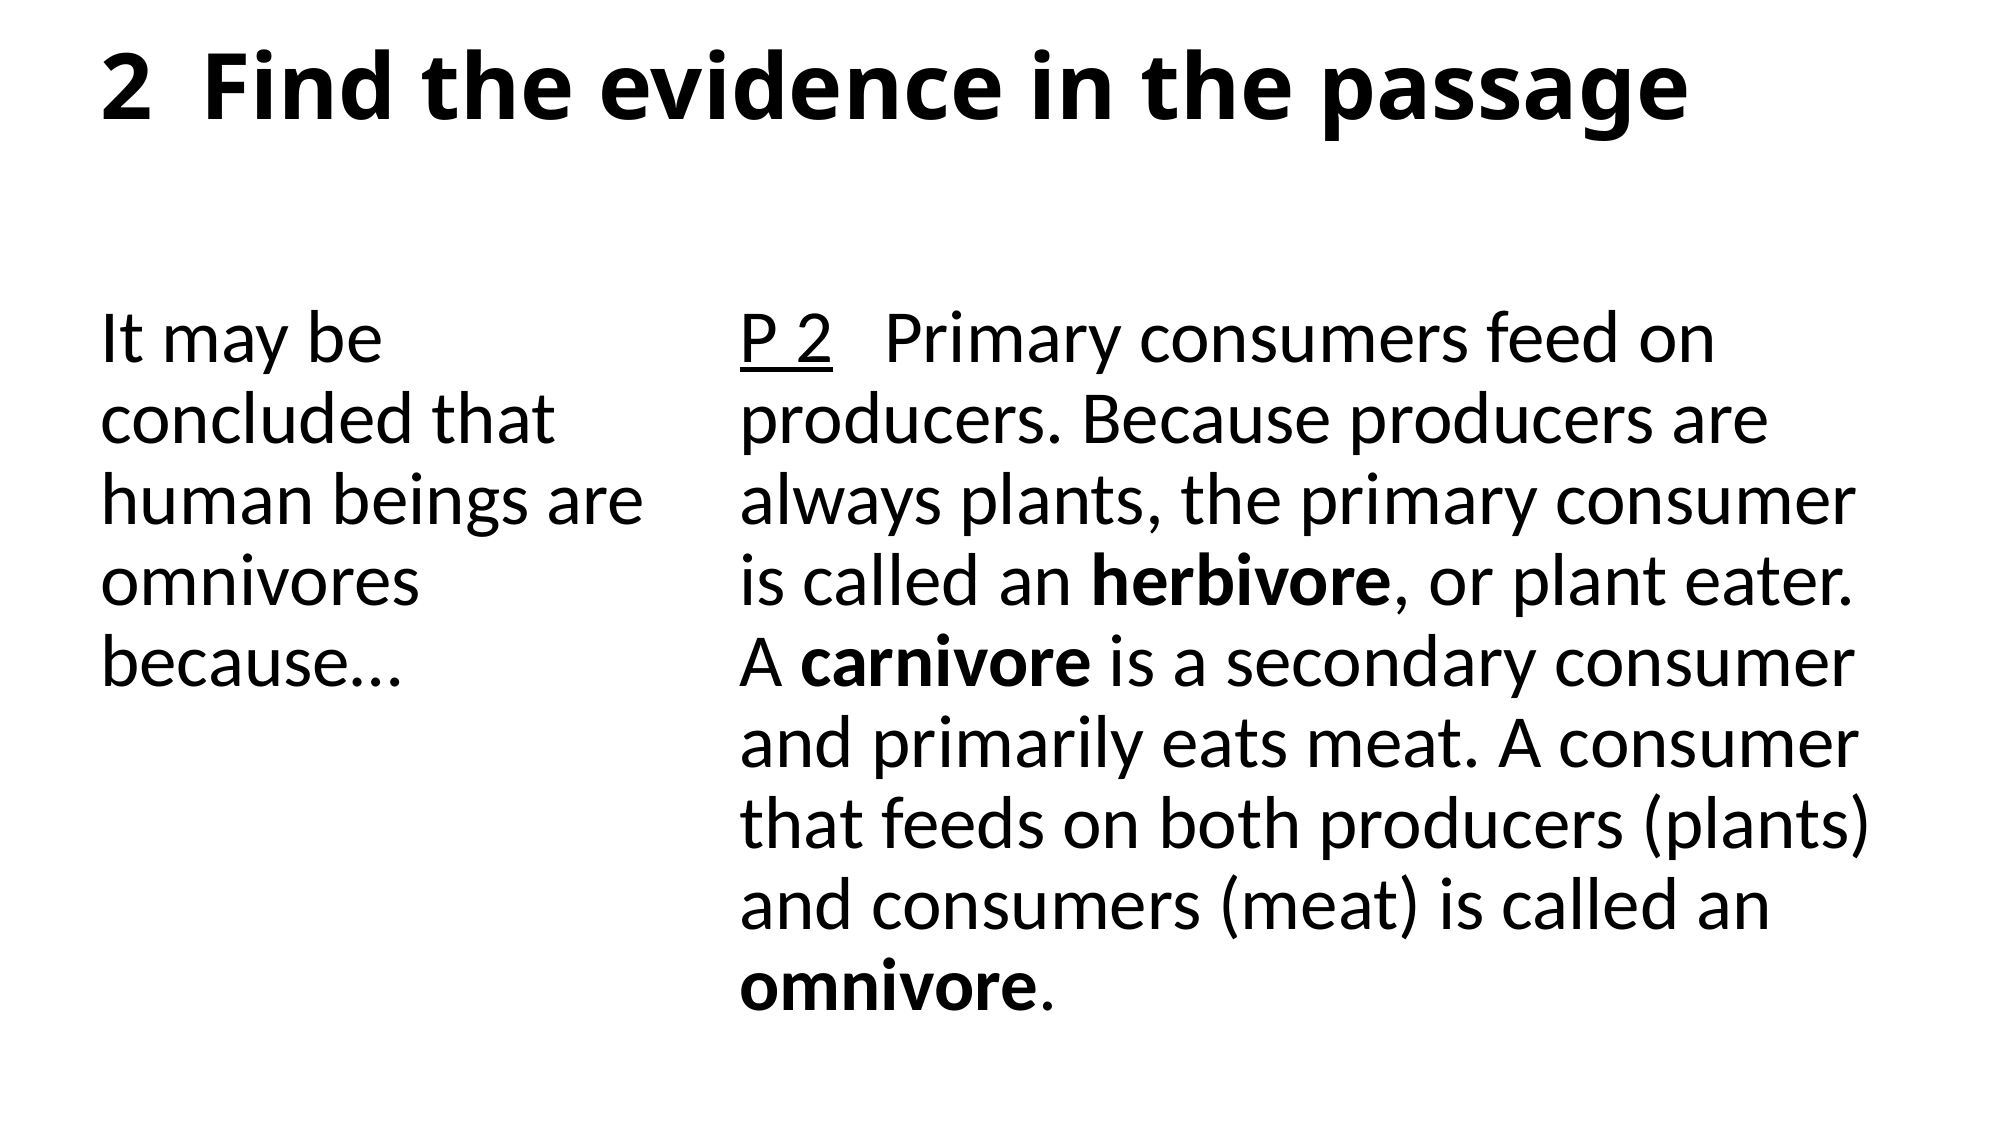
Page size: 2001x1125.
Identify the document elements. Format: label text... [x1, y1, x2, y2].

list It may be concluded that human beings are omnivores because… [85, 290, 725, 1125]
list P 2 Primary consumers feed on producers. Because producers are always plants, the primary consumer is called an herbivore, or plant eater. A carnivore is a secondary consumer and primarily eats meat. A consumer that feeds on both producers (plants) and consumers (meat) is called an omnivore. [724, 290, 1911, 1048]
title 2 Find the evidence in the passage [85, 0, 1863, 180]
